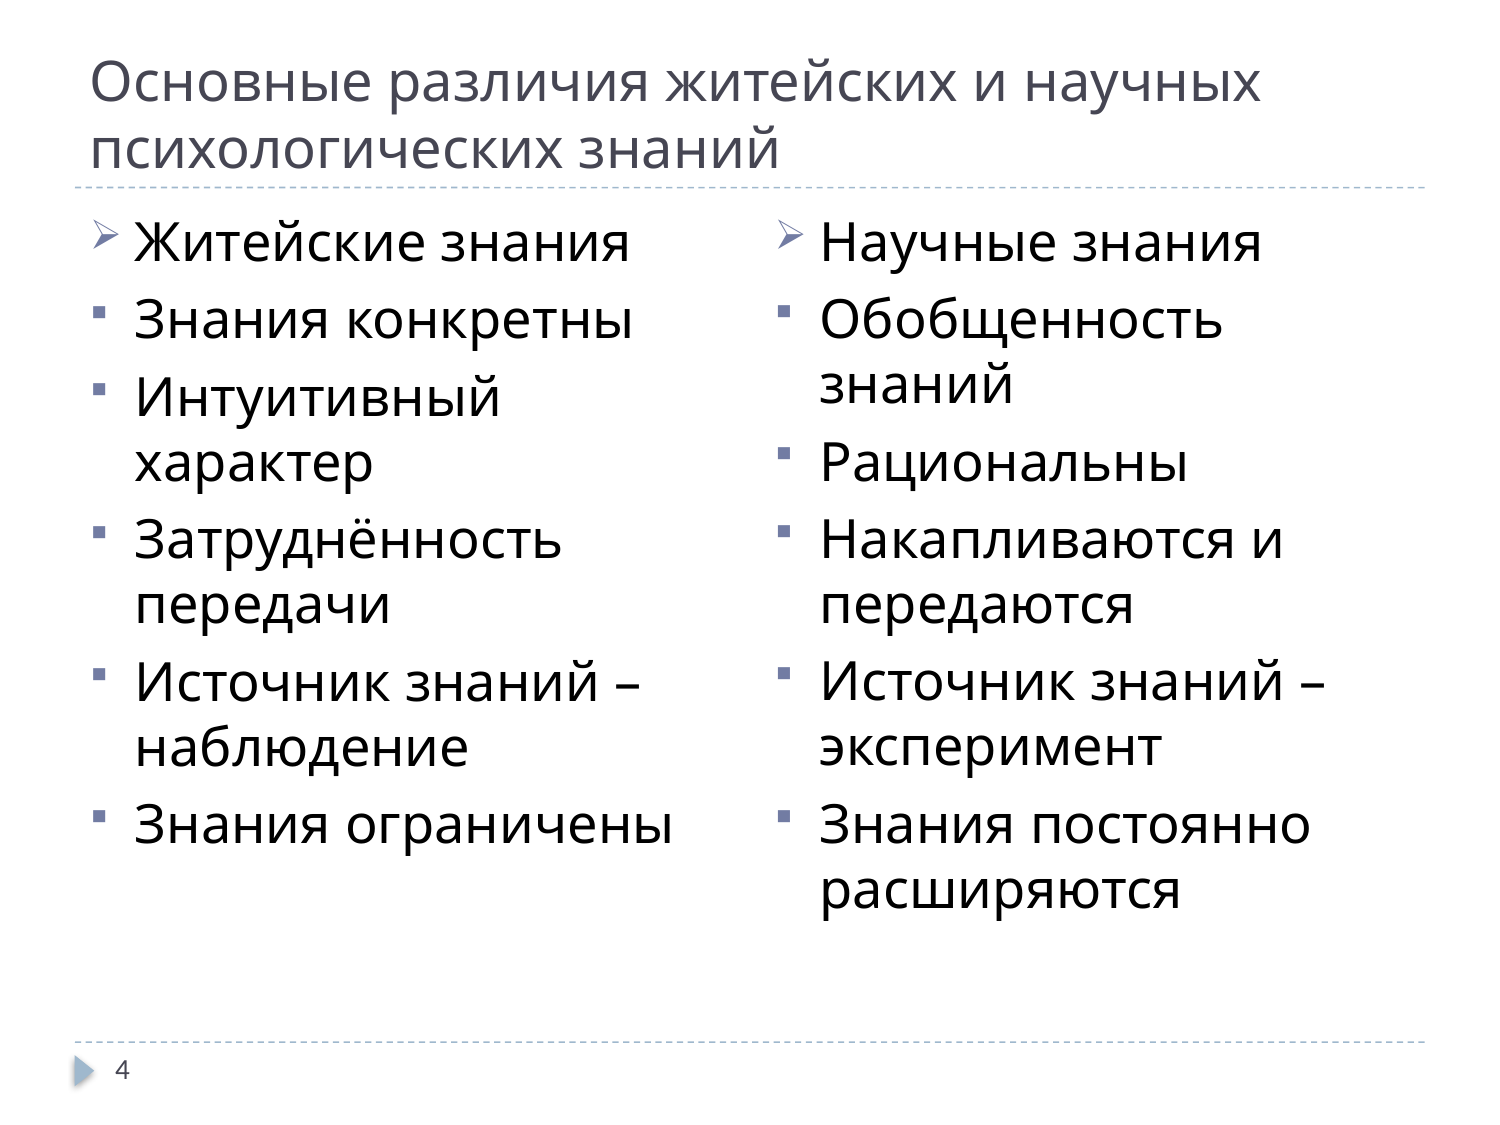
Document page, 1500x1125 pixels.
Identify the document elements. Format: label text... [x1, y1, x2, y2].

slide_number 4 [100, 1042, 426, 1103]
list Научные знания Обобщенность знаний Рациональны Накапливаются и передаются Источник знаний – эксперимент Знания постоянно расширяются [759, 199, 1423, 1010]
list Житейские знания Знания конкретны Интуитивный характер Затруднённость передачи Источник знаний – наблюдение Знания ограничены [75, 200, 738, 1010]
title Основные различия житейских и научных психологических знаний [75, 37, 1425, 188]
